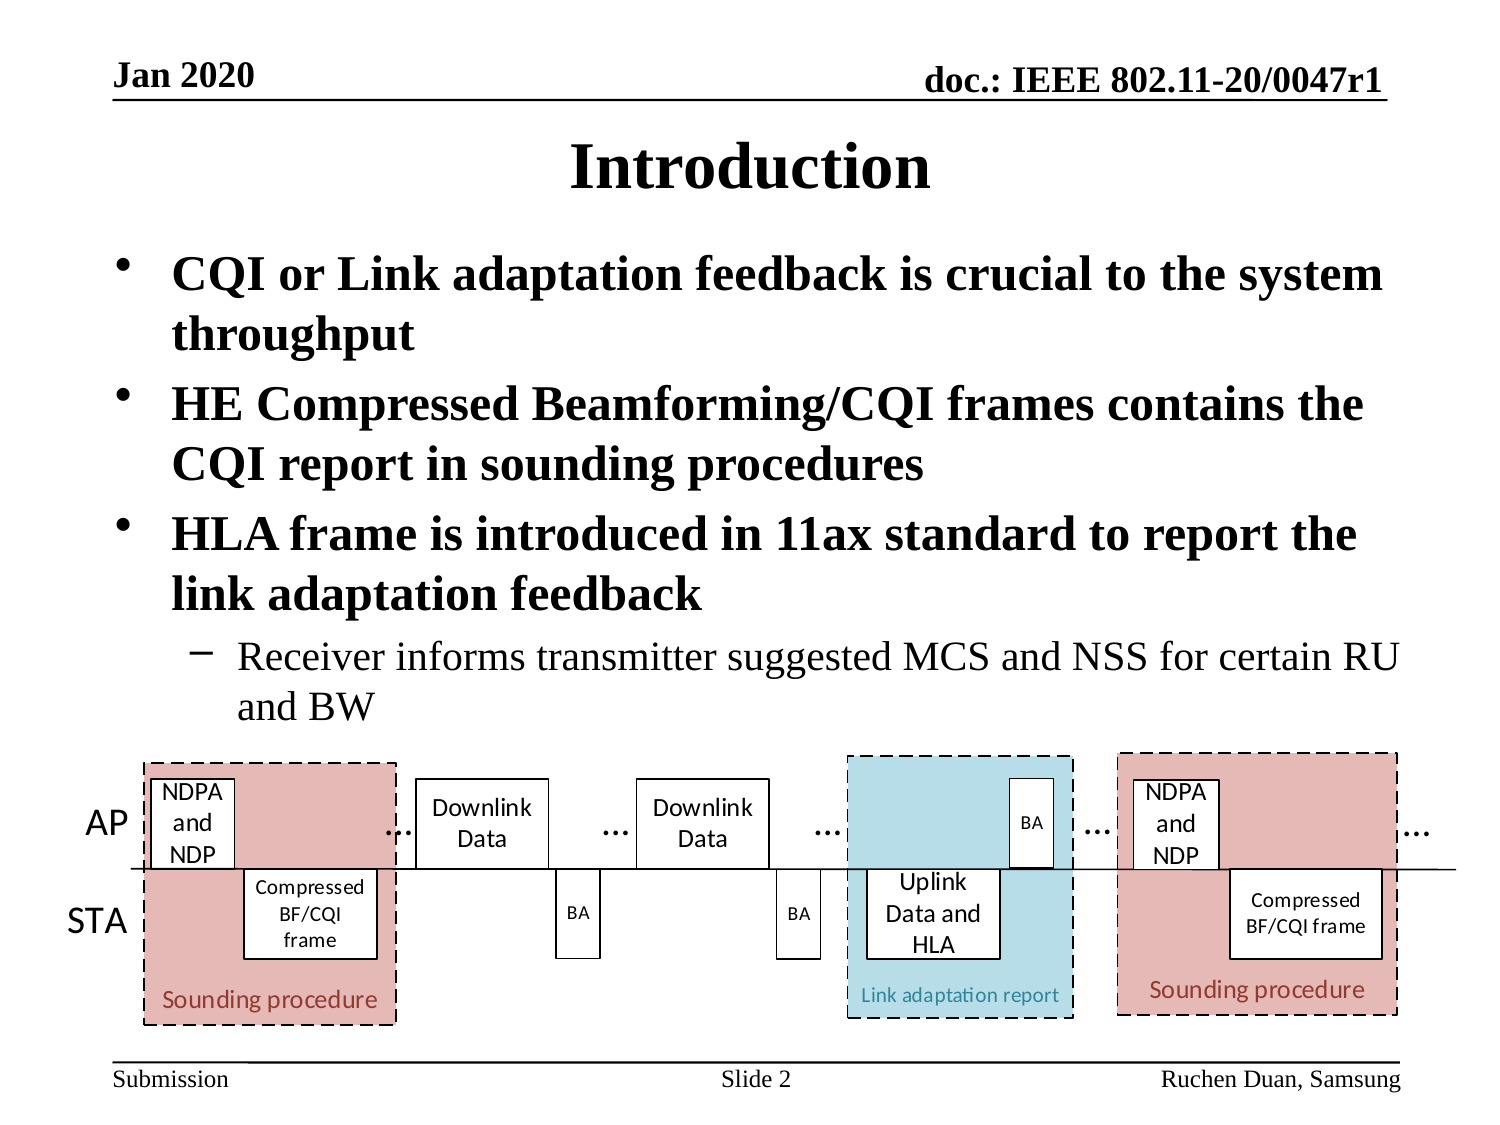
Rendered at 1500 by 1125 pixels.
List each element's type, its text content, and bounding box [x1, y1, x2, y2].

title Introduction [112, 74, 1389, 233]
list CQI or Link adaptation feedback is crucial to the system throughput HE Compressed Beamforming/CQI frames contains the CQI report in sounding procedures HLA frame is introduced in 11ax standard to report the link adaptation feedback Receiver informs transmitter suggested MCS and NSS for certain RU and BW [99, 233, 1463, 909]
picture [44, 749, 1457, 1029]
footer Ruchen Duan, Samsung [1157, 1061, 1402, 1093]
slide_number Slide 2 [712, 1061, 800, 1093]
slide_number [112, 49, 257, 96]
